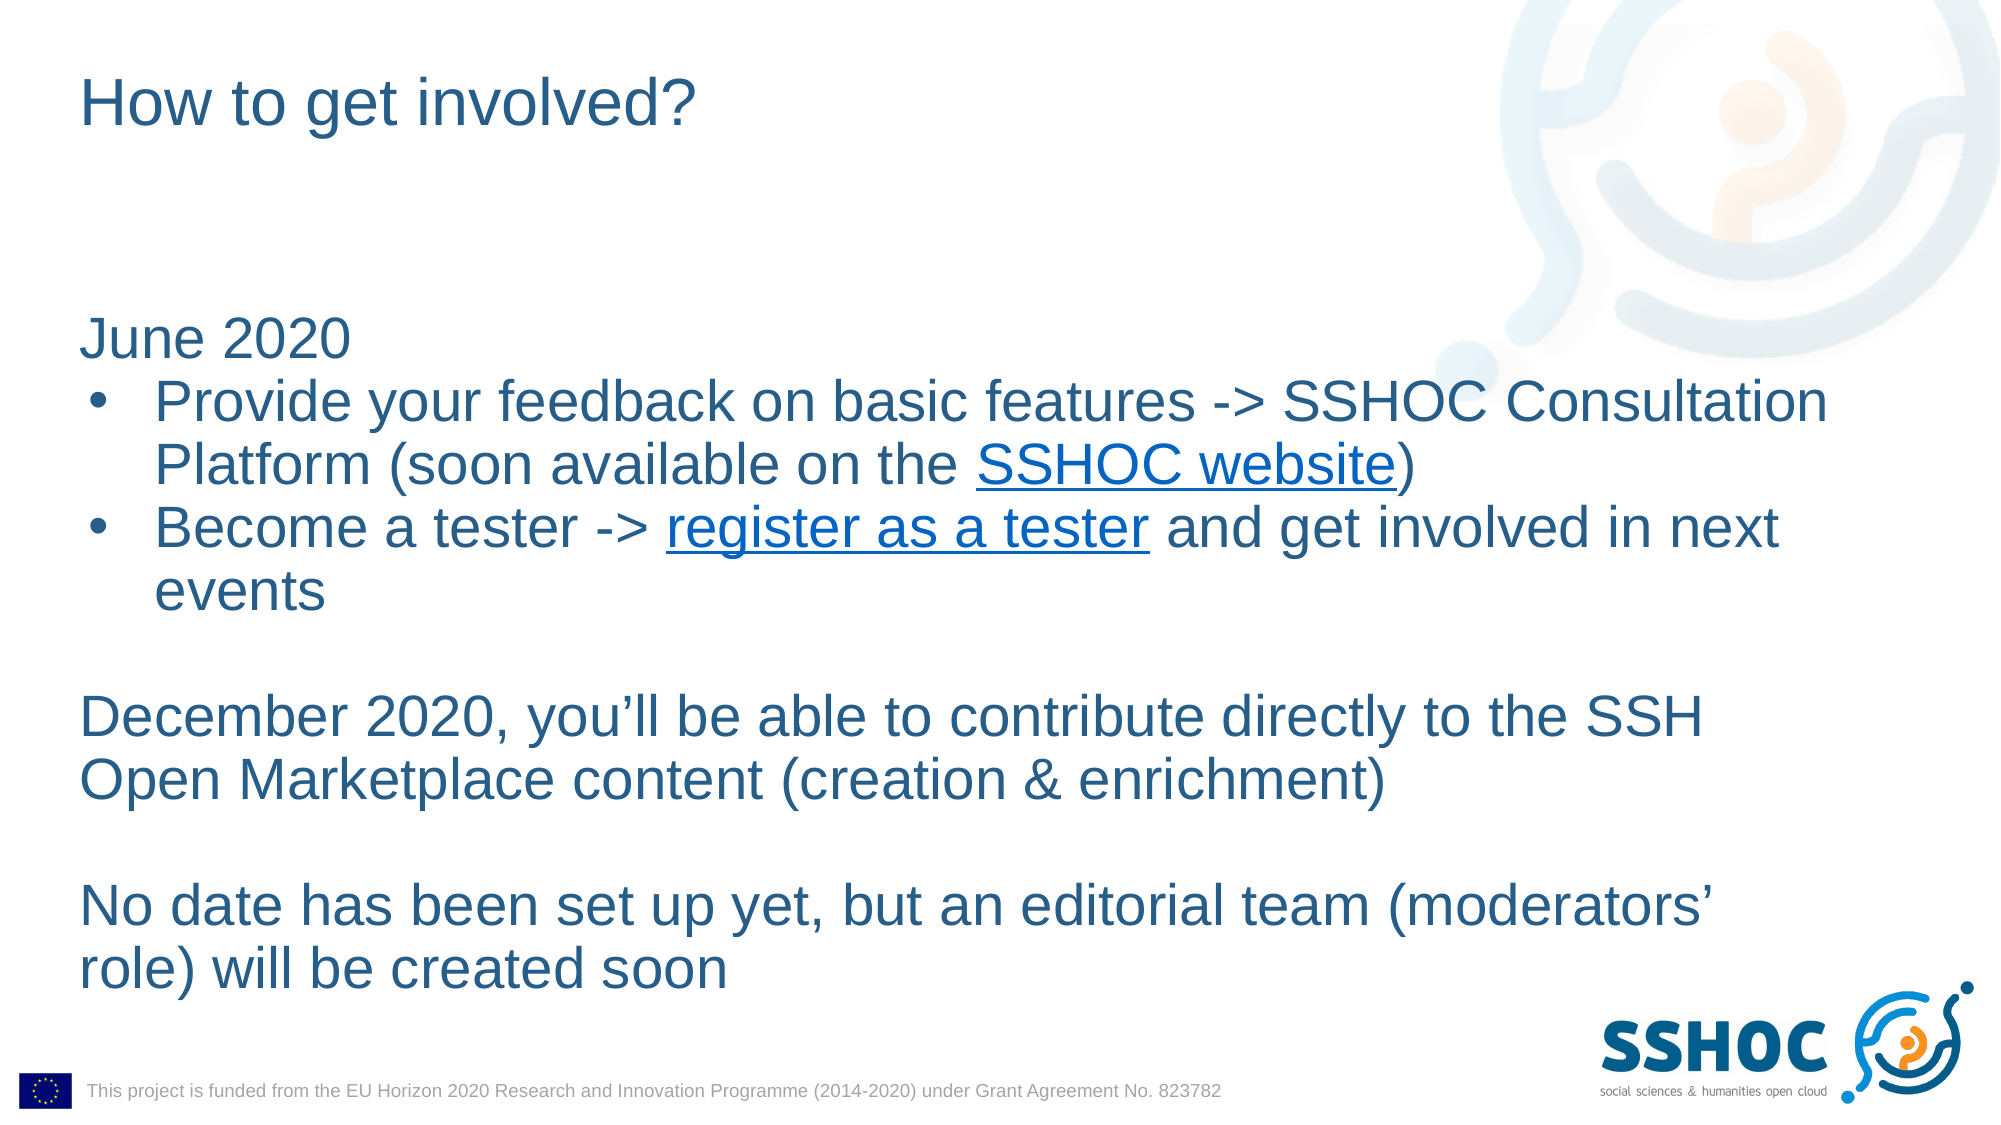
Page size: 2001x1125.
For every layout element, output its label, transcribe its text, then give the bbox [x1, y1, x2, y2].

list June 2020 Provide your feedback on basic features -> SSHOC Consultation Platform (soon available on the SSHOC website) Become a tester -> register as a tester and get involved in next events December 2020, you’ll be able to contribute directly to the SSH Open Marketplace content (creation & enrichment) No date has been set up yet, but an editorial team (moderators’ role) will be created soon [64, 301, 1863, 1015]
title How to get involved? [64, 59, 1863, 288]
picture [1597, 965, 2001, 1118]
picture [19, 1073, 72, 1109]
